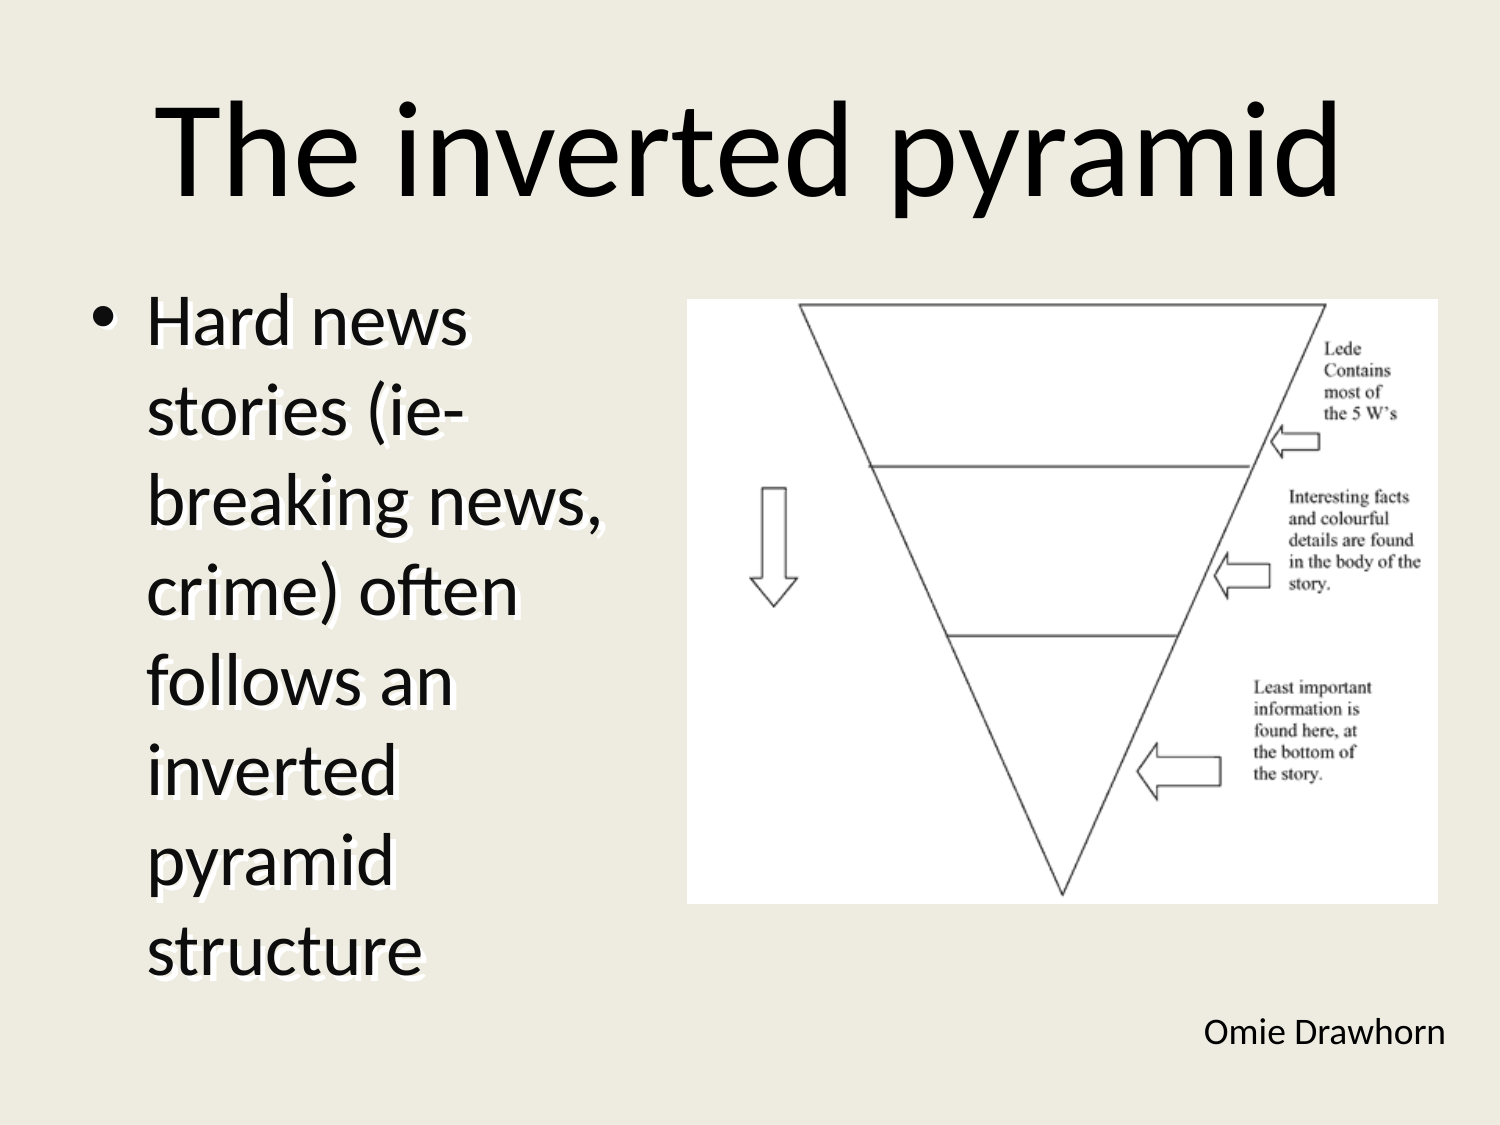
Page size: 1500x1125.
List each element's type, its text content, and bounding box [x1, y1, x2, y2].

list Hard news stories (ie- breaking news, crime) often follows an inverted pyramid structure [75, 262, 675, 1005]
text_box Omie Drawhorn [1189, 999, 1462, 1060]
picture [687, 299, 1438, 904]
title The inverted pyramid [75, 50, 1425, 233]
